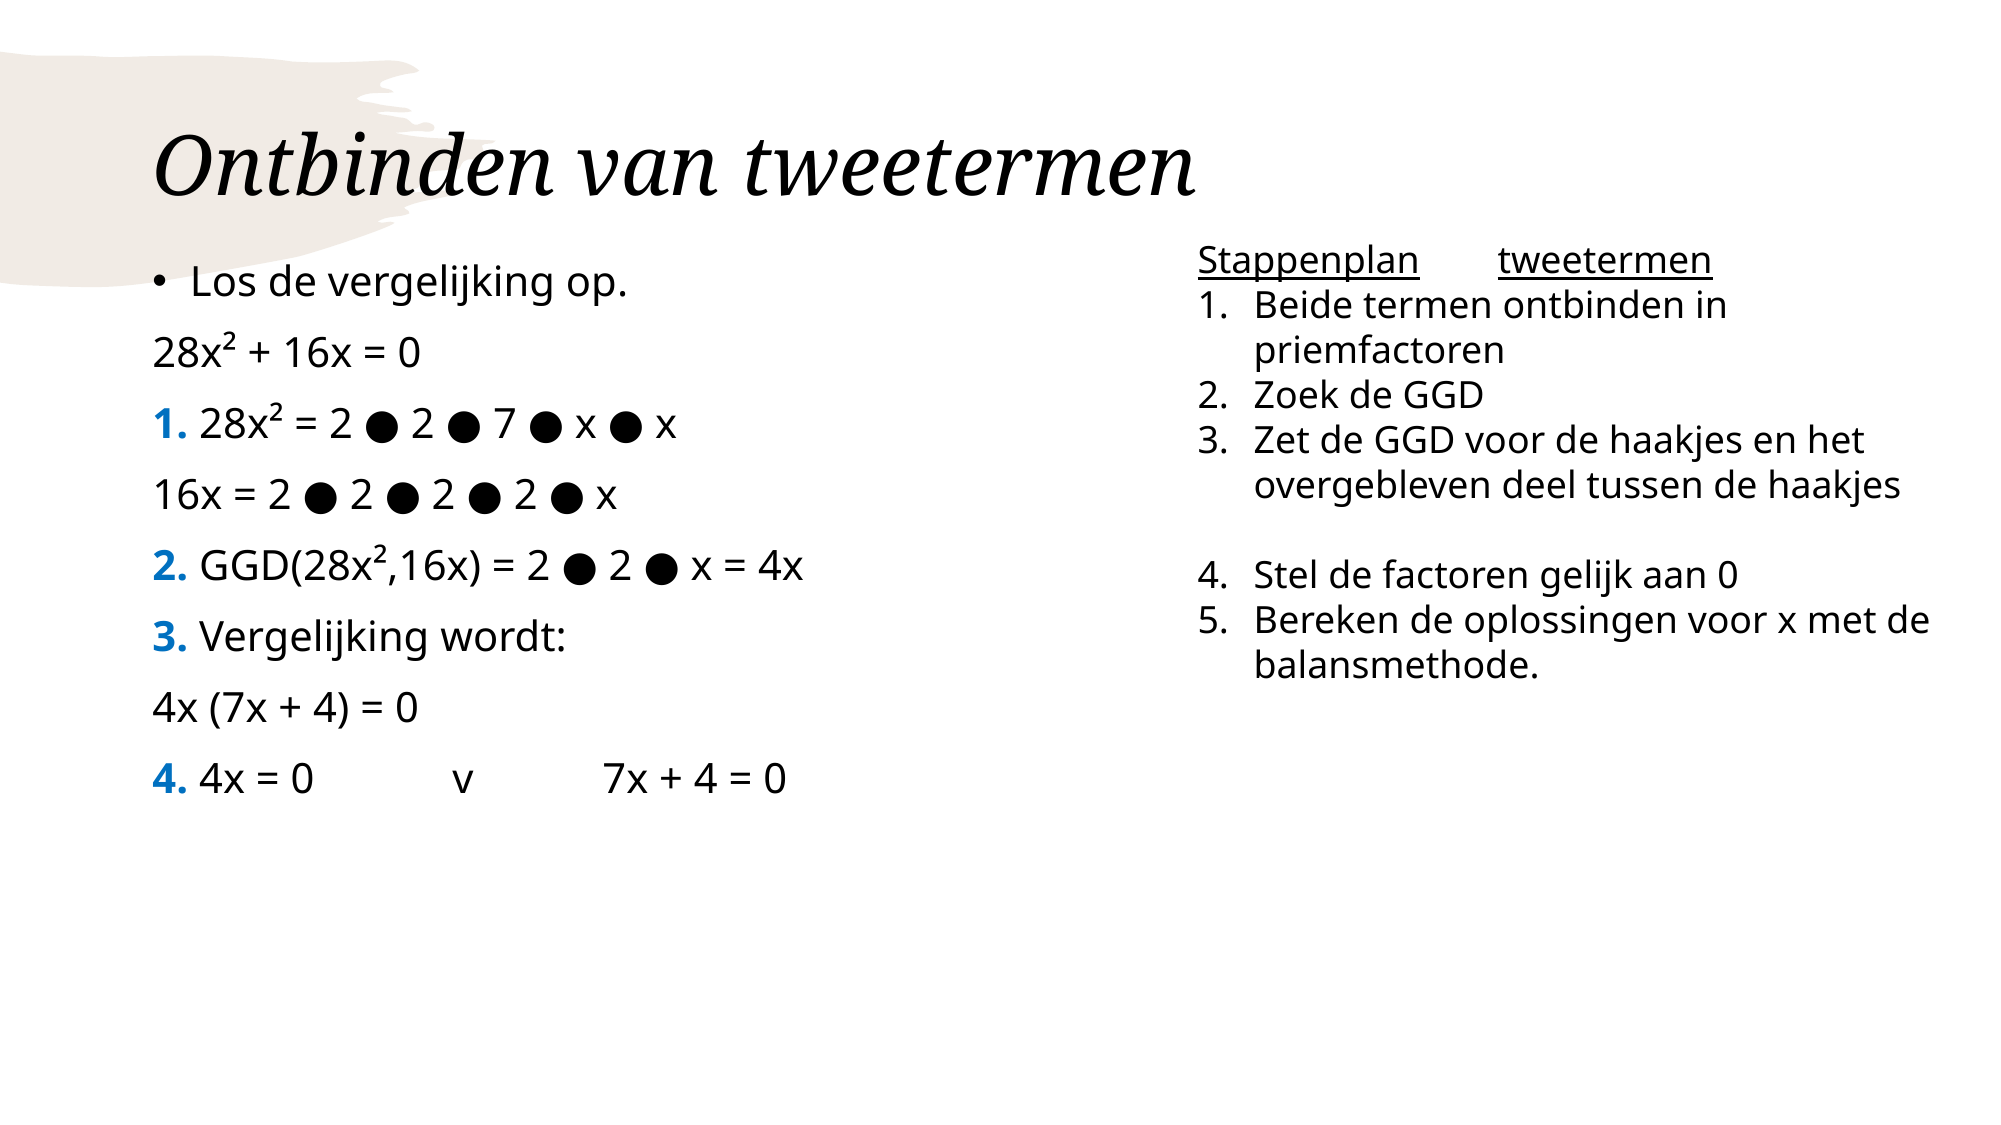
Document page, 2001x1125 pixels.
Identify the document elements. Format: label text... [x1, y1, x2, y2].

title Ontbinden van tweetermen [137, 59, 1863, 278]
list Los de vergelijking op. 28x² + 16x = 0 1. 28x² = 2 ● 2 ● 7 ● x ● x 16x = 2 ● 2 ● 2 ● 2 ● x 2. GGD(28x²,16x) = 2 ● 2 ● x = 4x 3. Vergelijking wordt: 4x (7x + 4) = 0 4. 4x = 0 v 7x + 4 = 0 [137, 247, 846, 1031]
text_box Stappenplan tweetermen Beide termen ontbinden in priemfactoren Zoek de GGD Zet de GGD voor de haakjes en het overgebleven deel tussen de haakjes Stel de factoren gelijk aan 0 Bereken de oplossingen voor x met de balansmethode. [1182, 228, 2000, 694]
